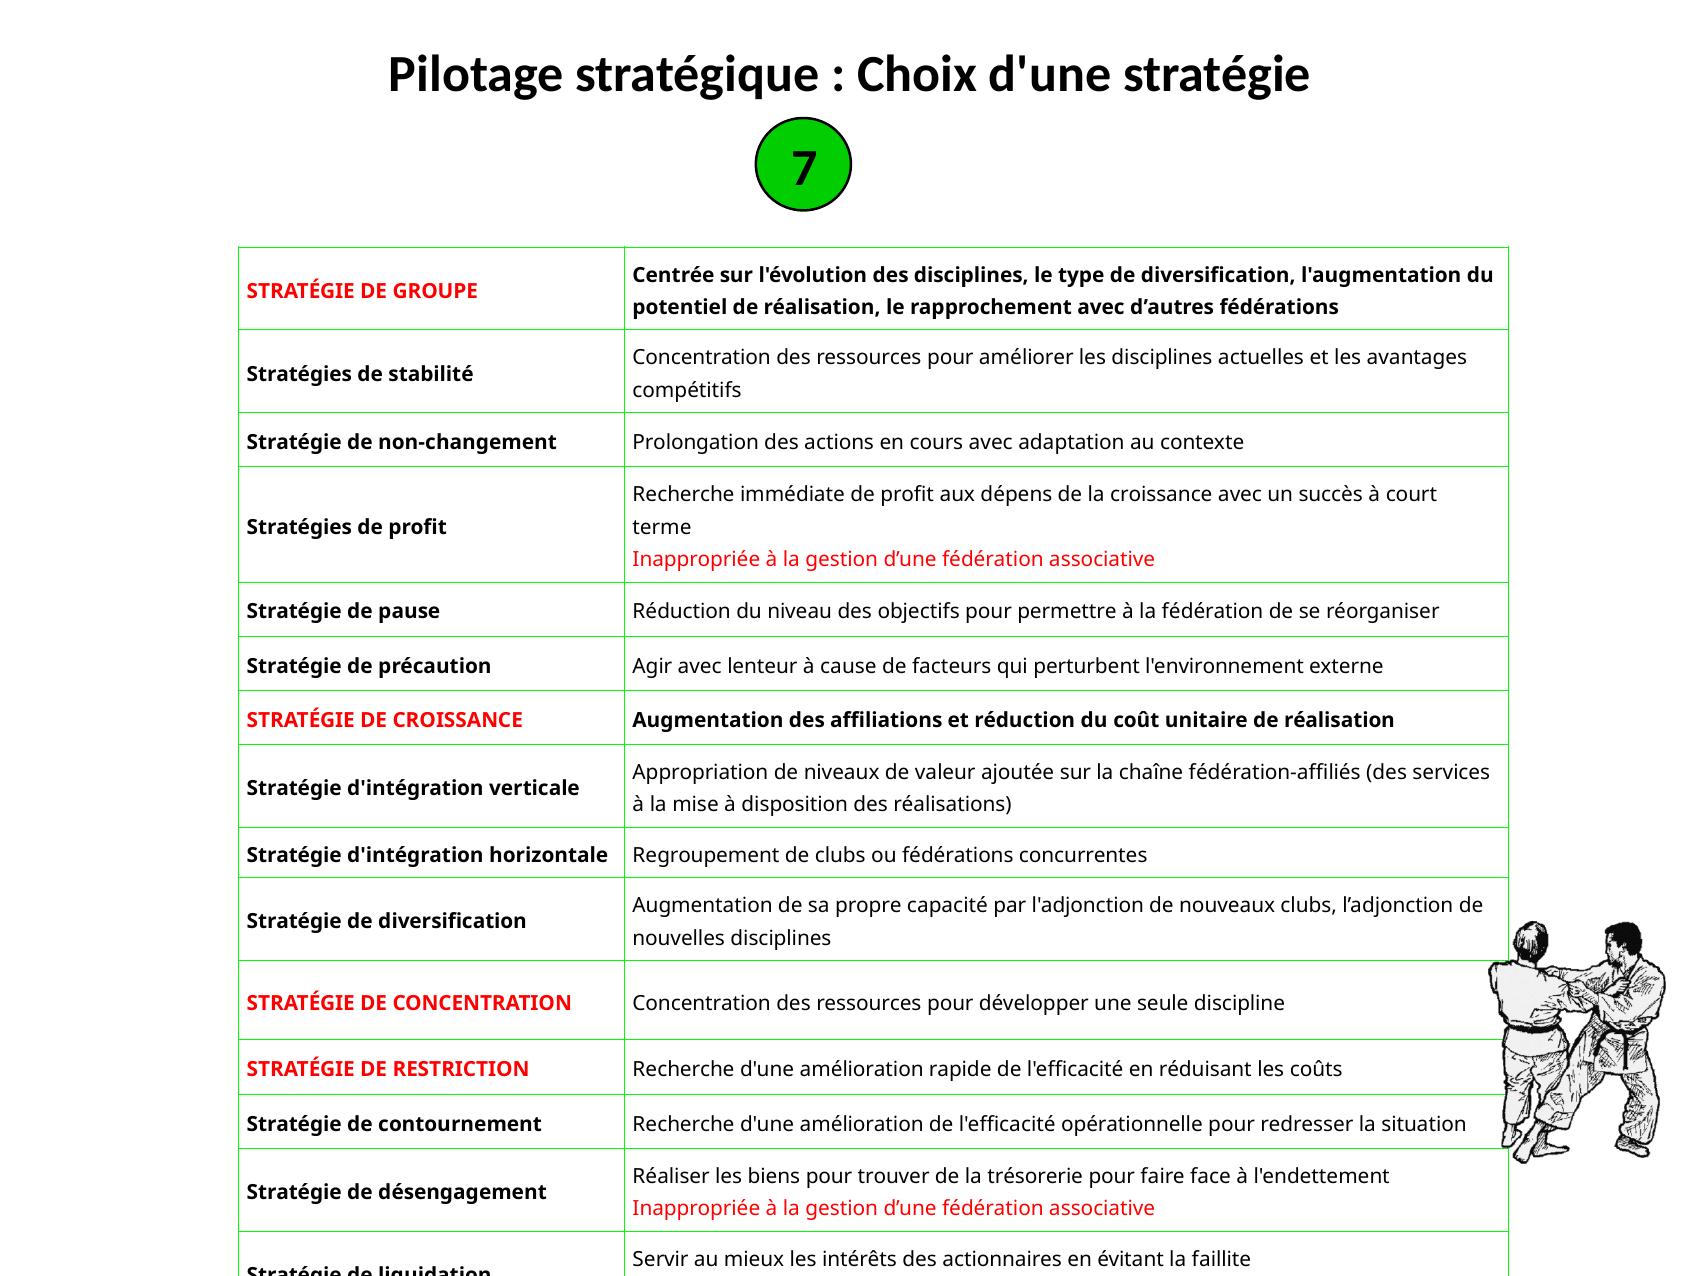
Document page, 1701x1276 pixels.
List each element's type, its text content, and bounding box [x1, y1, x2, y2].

table_header STRATÉGIE DE GROUPE [239, 248, 624, 329]
table_cell Stratégie de précaution [239, 637, 624, 690]
table_cell Stratégie de non-changement [239, 413, 624, 466]
table_cell Concentration des ressources pour améliorer les disciplines actuelles et les avantages compétitifs [625, 330, 1508, 412]
table_cell Stratégies de stabilité [239, 330, 624, 412]
table_cell STRATÉGIE DE CROISSANCE [239, 691, 624, 744]
picture [1487, 920, 1666, 1165]
table_cell Augmentation de sa propre capacité par l'adjonction de nouveaux clubs, l’adjonction de nouvelles disciplines [625, 878, 1508, 960]
table_header Centrée sur l'évolution des disciplines, le type de diversification, l'augmentation du potentiel de réalisation, le rapprochement avec d’autres fédérations [625, 248, 1508, 329]
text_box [755, 117, 852, 211]
table_cell Stratégie de contournement [239, 1095, 624, 1148]
table_cell Augmentation des affiliations et réduction du coût unitaire de réalisation [625, 691, 1508, 744]
table_cell Recherche d'une amélioration de l'efficacité opérationnelle pour redresser la situation [625, 1095, 1482, 1148]
table_cell Regroupement de clubs ou fédérations concurrentes [625, 828, 1508, 877]
table_cell Agir avec lenteur à cause de facteurs qui perturbent l'environnement externe [625, 637, 1508, 690]
table_cell Stratégie de pause [239, 583, 624, 636]
table_cell Stratégie d'intégration verticale [239, 745, 624, 827]
table_cell Prolongation des actions en cours avec adaptation au contexte [625, 413, 1508, 466]
table_cell Réaliser les biens pour trouver de la trésorerie pour faire face à l'endettement Inappropriée à la gestion d’une fédération associative [625, 1149, 1508, 1231]
table_cell Recherche d'une amélioration rapide de l'efficacité en réduisant les coûts [625, 1040, 1482, 1094]
table_cell Servir au mieux les intérêts des actionnaires en évitant la faillite Inappropriée à la gestion d’une fédération associative [625, 1232, 1508, 1276]
table_cell Stratégies de profit [239, 467, 624, 582]
table_cell Stratégie de désengagement [239, 1149, 624, 1231]
table_cell Stratégie de liquidation [239, 1232, 624, 1276]
table_cell Concentration des ressources pour développer une seule discipline [625, 961, 1482, 1039]
table_cell STRATÉGIE DE RESTRICTION [239, 1040, 624, 1094]
table_cell Réduction du niveau des objectifs pour permettre à la fédération de se réorganiser [625, 583, 1508, 636]
text_box Pilotage stratégique : Choix d'une stratégie [0, 39, 1701, 115]
table_cell Stratégie d'intégration horizontale [239, 828, 624, 877]
table_cell Appropriation de niveaux de valeur ajoutée sur la chaîne fédération-affiliés (des services à la mise à disposition des réalisations) [625, 745, 1508, 827]
table_cell Stratégie de diversification [239, 878, 624, 960]
table_cell Recherche immédiate de profit aux dépens de la croissance avec un succès à court terme Inappropriée à la gestion d’une fédération associative [625, 467, 1508, 582]
table_cell STRATÉGIE DE CONCENTRATION [239, 961, 624, 1039]
